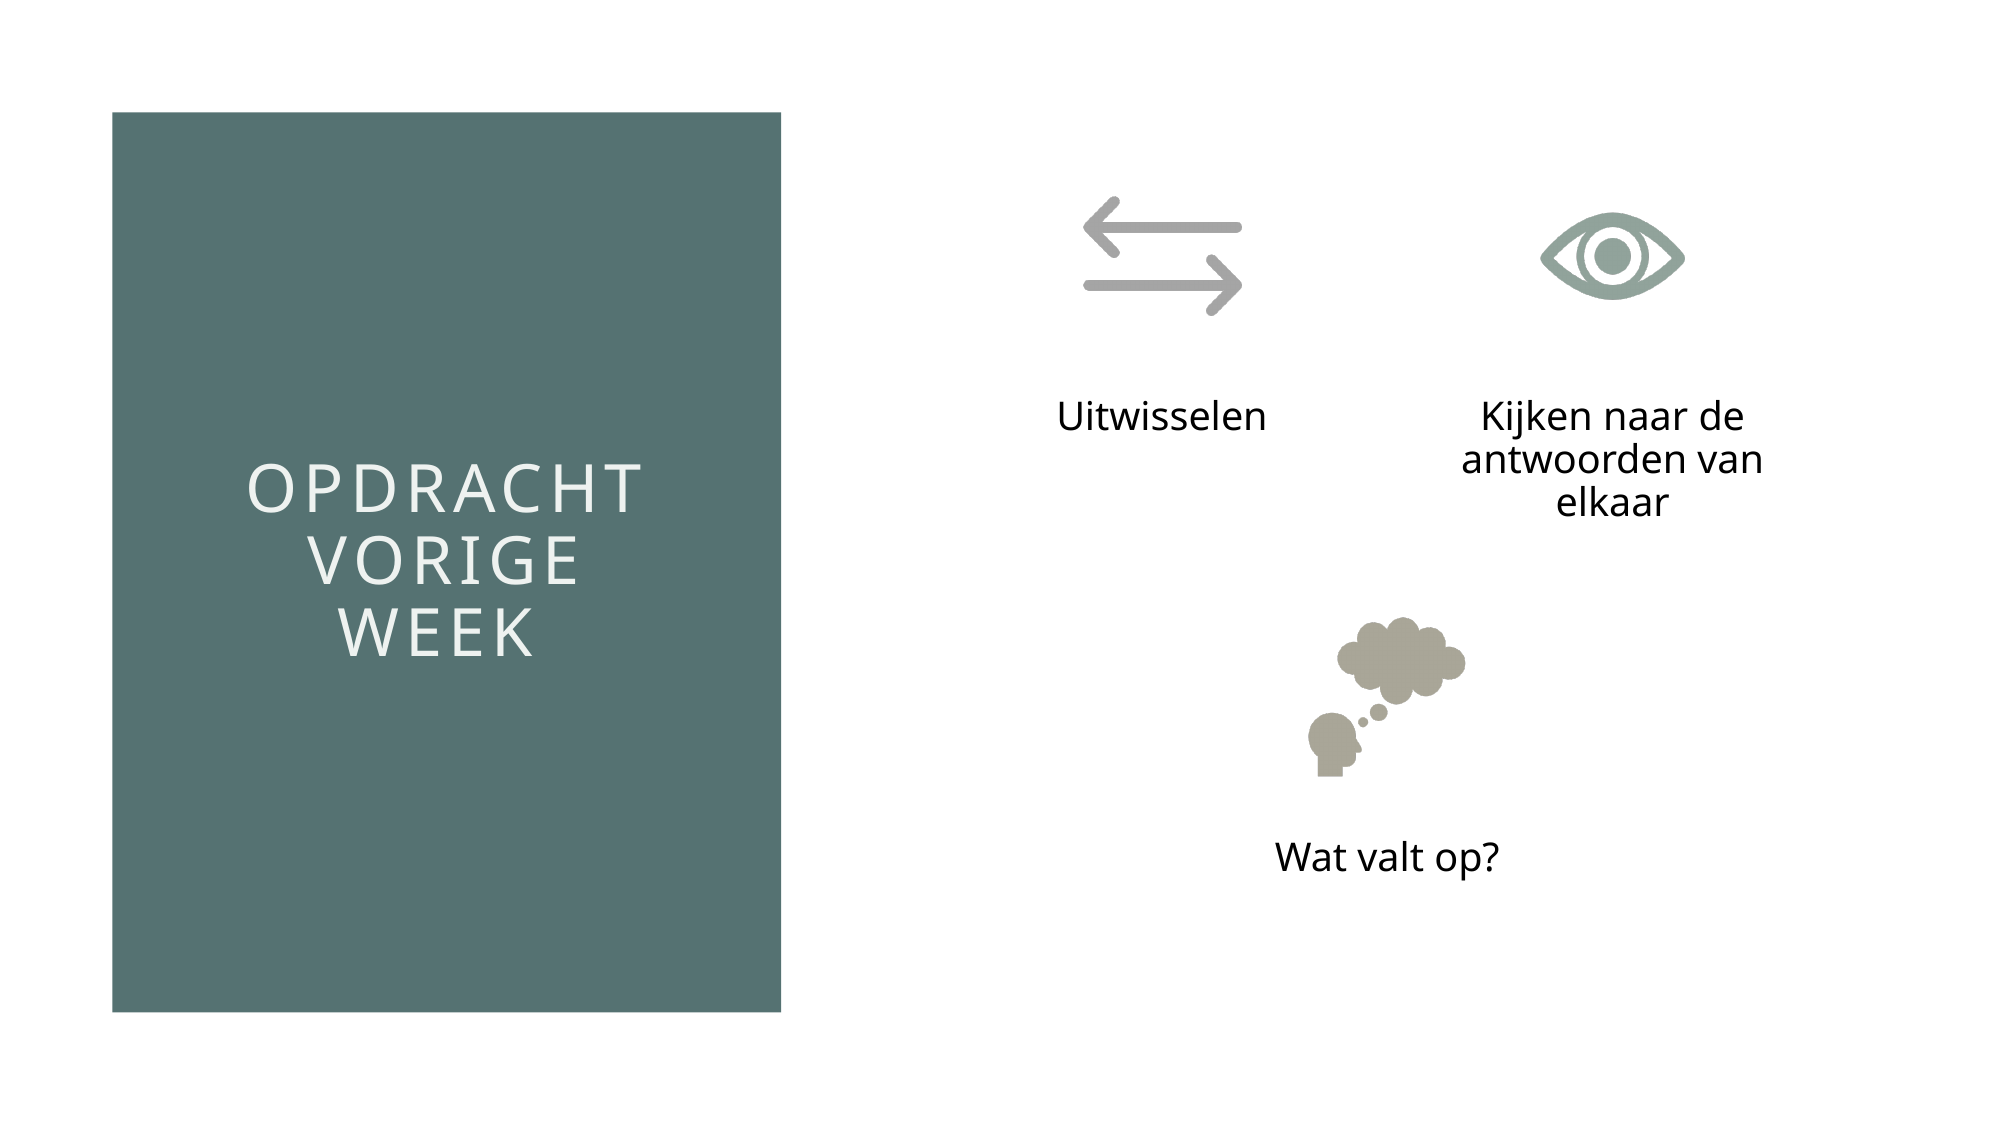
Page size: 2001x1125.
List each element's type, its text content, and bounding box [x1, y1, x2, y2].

text_box [111, 111, 782, 1013]
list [887, 112, 1888, 1013]
title Opdracht vorige week [225, 224, 669, 900]
